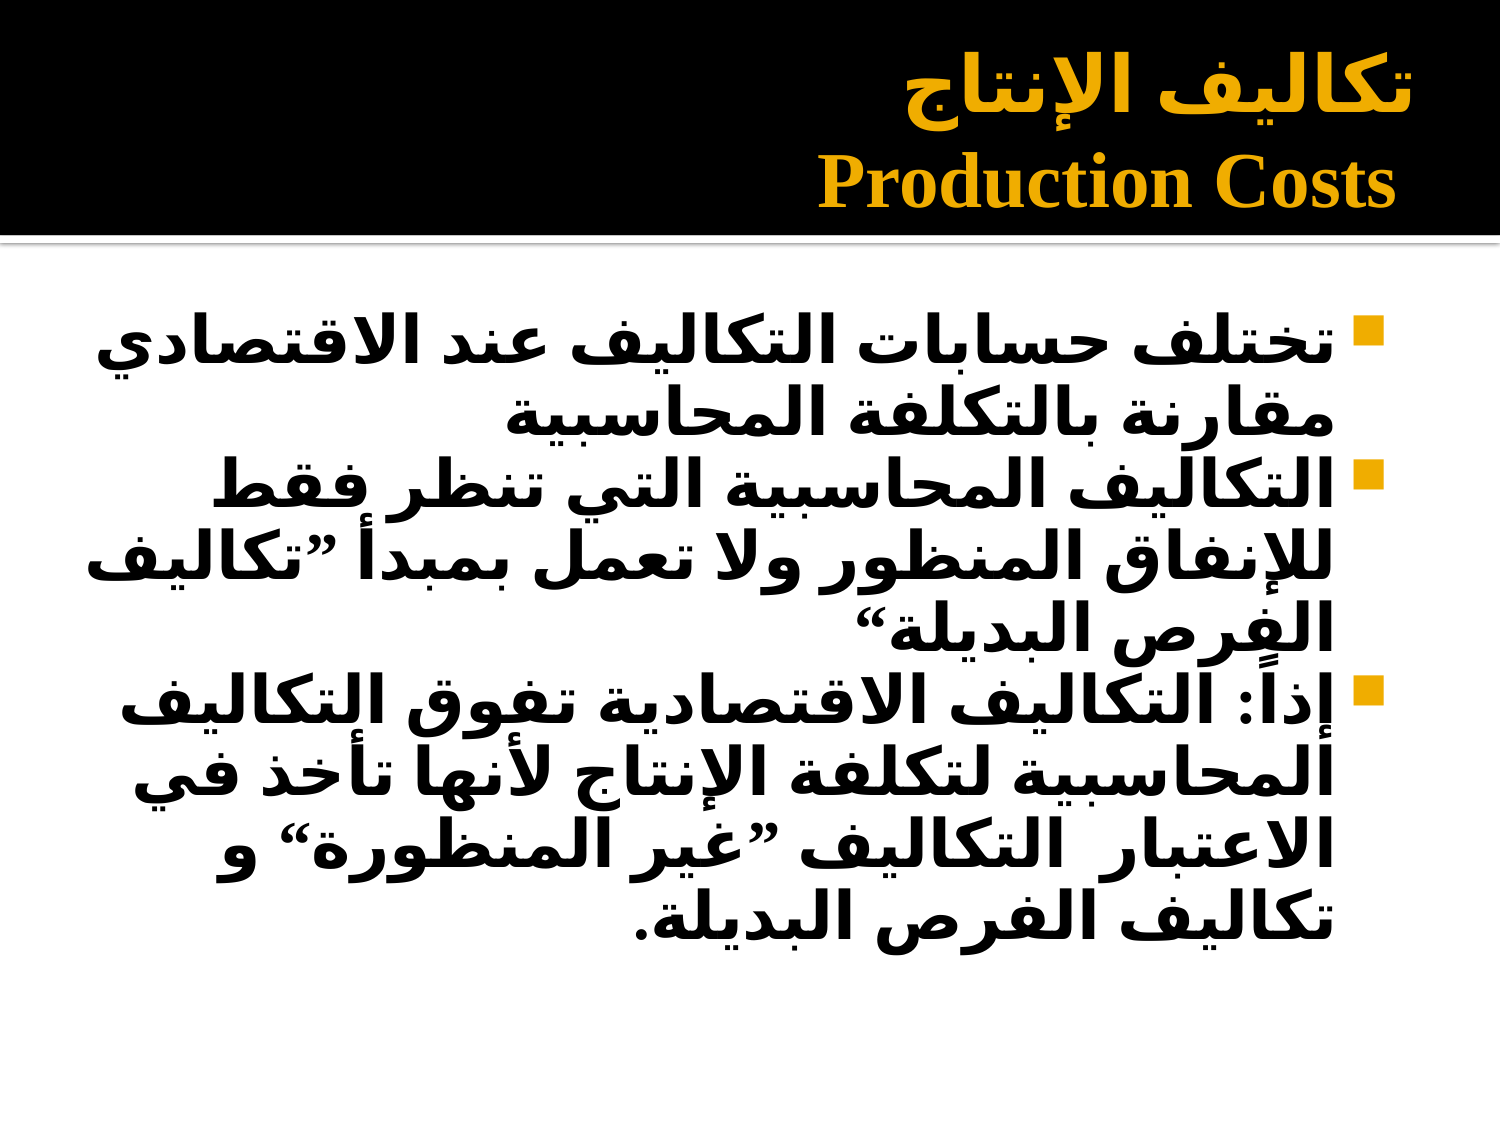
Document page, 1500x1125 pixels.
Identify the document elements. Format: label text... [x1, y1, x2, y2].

title تكاليف الإنتاج Production Costs [75, 25, 1425, 231]
list تختلف حسابات التكاليف عند الاقتصادي مقارنة بالتكلفة المحاسبية التكاليف المحاسبية التي تنظر فقط للإنفاق المنظور ولا تعمل بمبدأ ”تكاليف الفرص البديلة“ إذاً: التكاليف الاقتصادية تفوق التكاليف المحاسبية لتكلفة الإنتاج لأنها تأخذ في الاعتبار التكاليف ”غير المنظورة“ و تكاليف الفرص البديلة. [75, 291, 1425, 1050]
